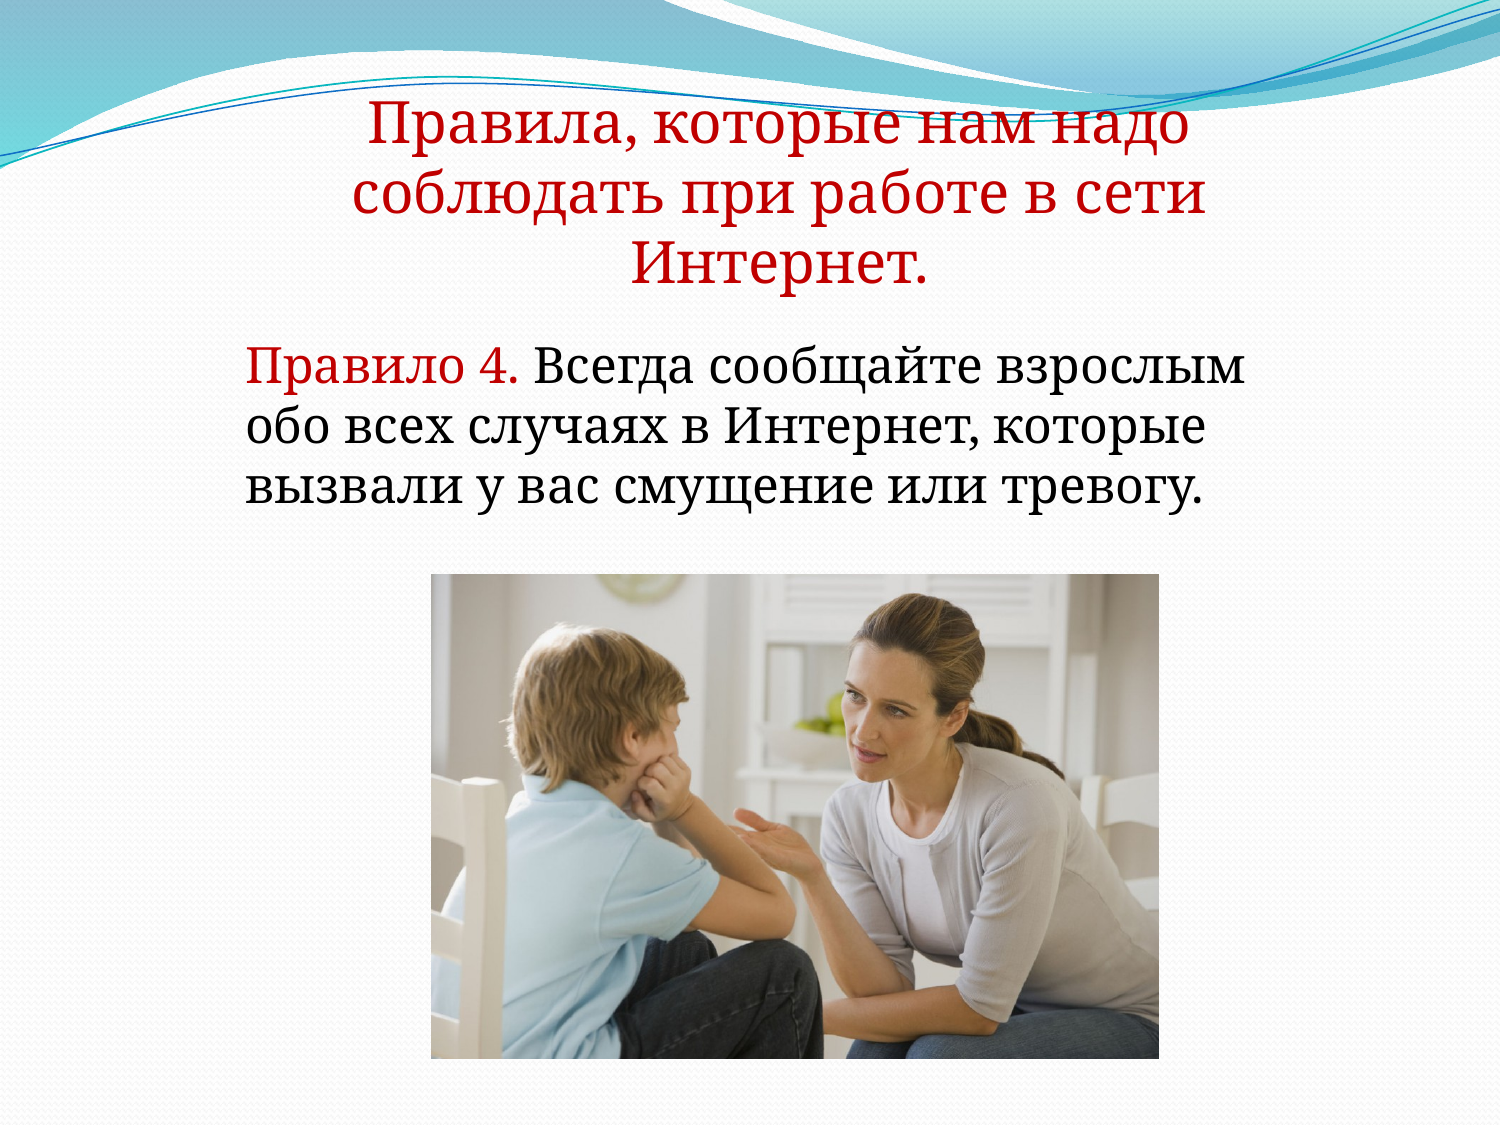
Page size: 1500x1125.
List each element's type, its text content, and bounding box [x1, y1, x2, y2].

text_box Правила, которые нам надо соблюдать при работе в сети Интернет. [206, 78, 1353, 303]
picture [430, 574, 1159, 1059]
text_box Правило 4. Всегда сообщайте взрослым обо всех случаях в Интернет, которые вызвали у вас смущение или тревогу. [230, 326, 1353, 521]
